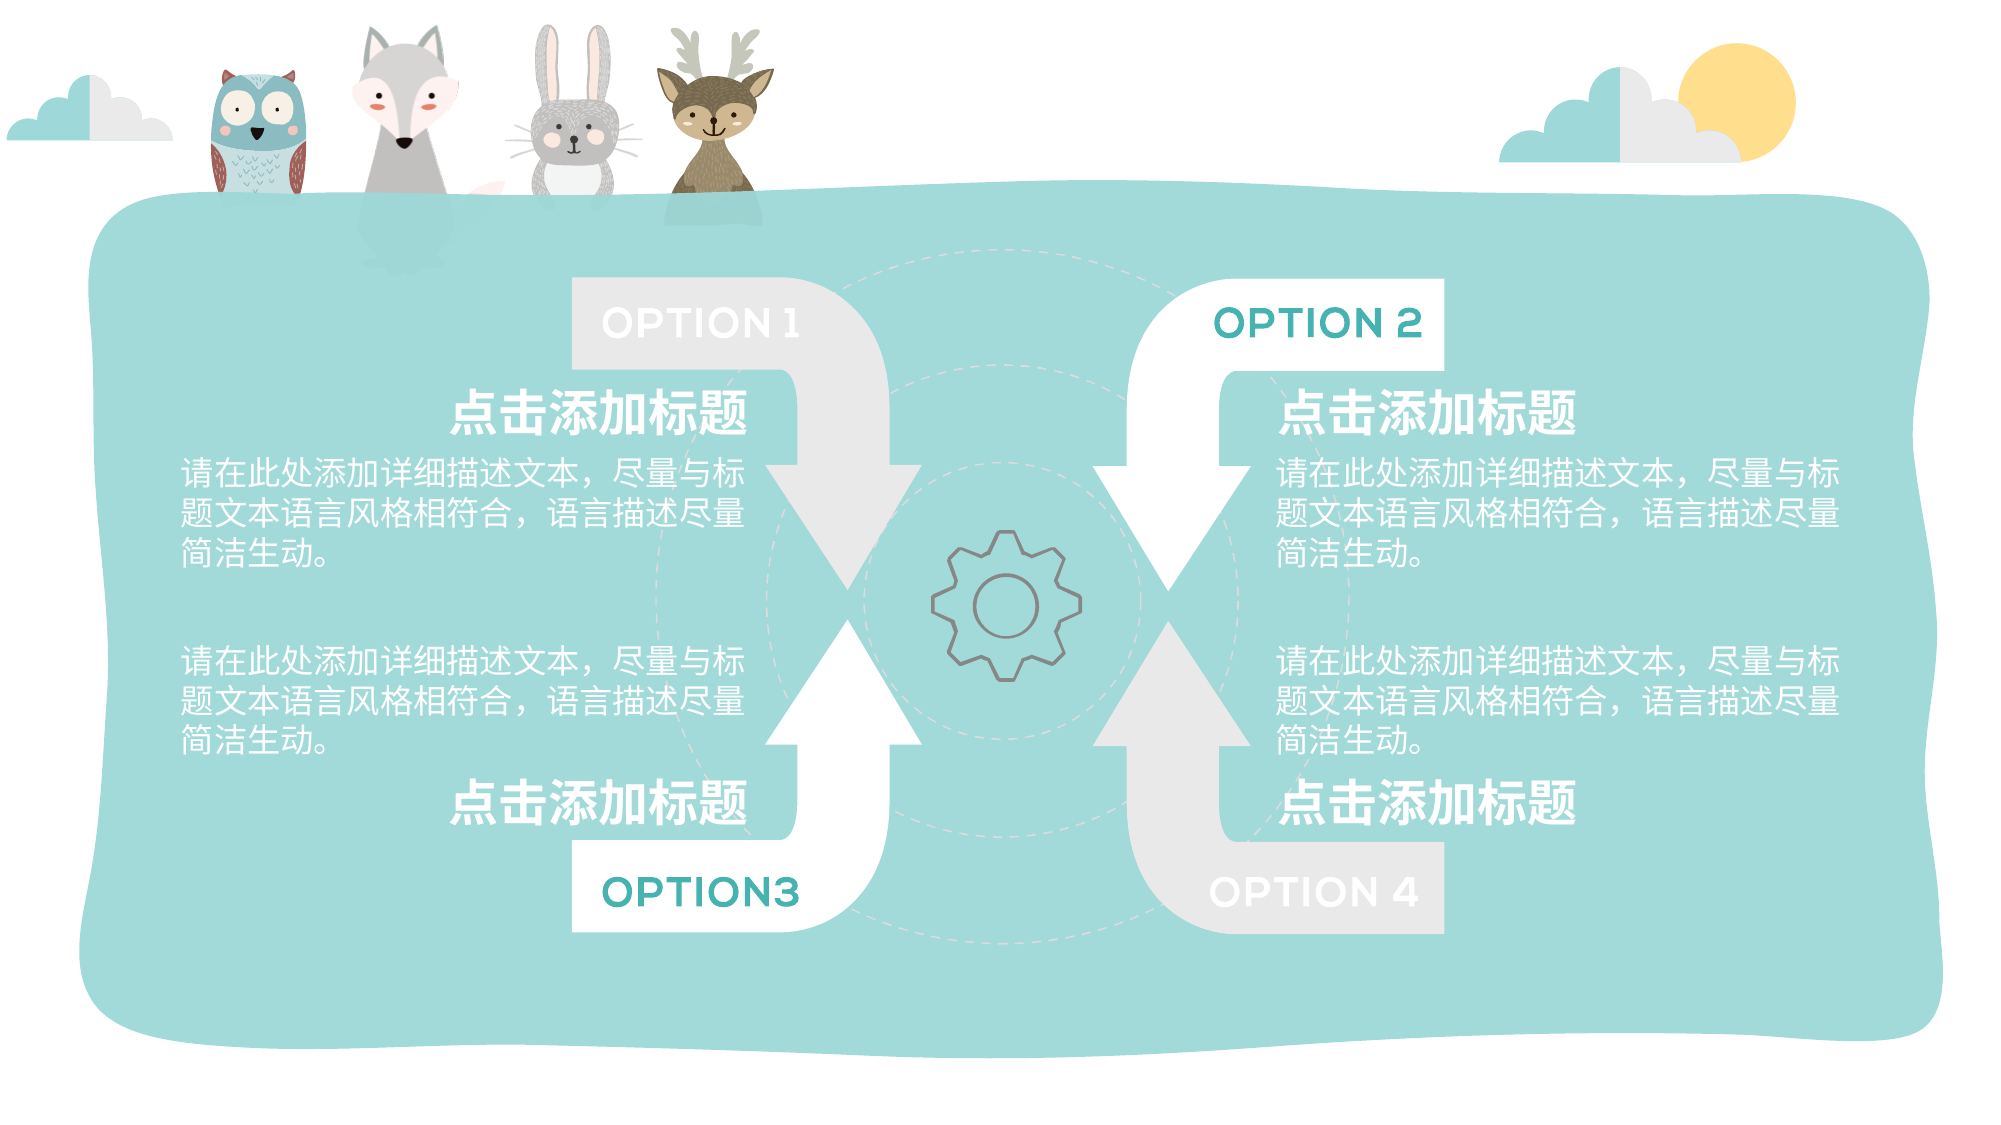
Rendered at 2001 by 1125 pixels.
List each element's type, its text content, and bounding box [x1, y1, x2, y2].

text_box [958, 731, 968, 736]
text_box 请在此处添加详细描述文本，尽量与标题文本语言风格相符合，语言描述尽量简洁生动。 [166, 444, 571, 580]
text_box [1007, 461, 1018, 465]
text_box [927, 478, 937, 485]
text_box [969, 365, 980, 369]
text_box [1104, 264, 1115, 269]
text_box [904, 260, 915, 265]
text_box [1064, 935, 1075, 939]
text_box 点击添加标题 [1445, 374, 1593, 449]
text_box [1041, 467, 1051, 473]
text_box [1026, 833, 1037, 837]
text_box [1048, 938, 1059, 942]
text_box 请在此处添加详细描述文本，尽量与标题文本语言风格相符合，语言描述尽量简洁生动。 [1445, 444, 1887, 580]
text_box [990, 737, 1001, 741]
text_box [942, 829, 953, 833]
text_box [931, 530, 1083, 682]
text_box [1007, 737, 1018, 741]
text_box [958, 466, 968, 471]
text_box [1072, 714, 1081, 721]
text_box [964, 940, 974, 944]
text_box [1092, 620, 1445, 935]
text_box [921, 256, 932, 260]
text_box 点击添加标题 [1445, 763, 1593, 839]
text_box 点击添加标题 [433, 763, 571, 839]
text_box [872, 270, 883, 276]
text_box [1092, 278, 1445, 592]
text_box [1069, 374, 1080, 379]
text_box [571, 619, 922, 933]
text_box [1020, 364, 1031, 368]
text_box [953, 367, 963, 371]
text_box [930, 935, 941, 939]
text_box [922, 375, 931, 380]
text_box [947, 938, 958, 942]
text_box 请在此处添加详细描述文本，尽量与标题文本语言风格相符合，语言描述尽量简洁生动。 [166, 632, 571, 767]
text_box [1025, 463, 1035, 467]
picture [352, 24, 505, 194]
text_box [958, 832, 969, 836]
text_box [1056, 723, 1067, 729]
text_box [571, 277, 922, 591]
text_box [1041, 730, 1051, 735]
text_box [1081, 931, 1091, 936]
text_box [975, 834, 986, 838]
text_box 点击添加标题 [433, 374, 571, 449]
text_box [1075, 821, 1086, 827]
text_box [1086, 490, 1092, 497]
text_box [942, 725, 952, 731]
text_box [1059, 826, 1070, 831]
text_box [942, 471, 952, 477]
text_box [1086, 705, 1092, 712]
text_box [1024, 734, 1035, 738]
text_box [1042, 831, 1053, 835]
text_box [1071, 255, 1082, 260]
text_box [1088, 259, 1098, 264]
text_box [1053, 370, 1064, 374]
text_box [1031, 940, 1042, 944]
text_box [1037, 366, 1047, 370]
text_box 请在此处添加详细描述文本，尽量与标题文本语言风格相符合，语言描述尽量简洁生动。 [1445, 632, 1887, 767]
text_box [1057, 473, 1067, 479]
text_box [974, 735, 985, 739]
text_box [937, 253, 948, 257]
text_box [936, 371, 947, 375]
text_box [888, 265, 899, 270]
text_box [1120, 269, 1130, 275]
